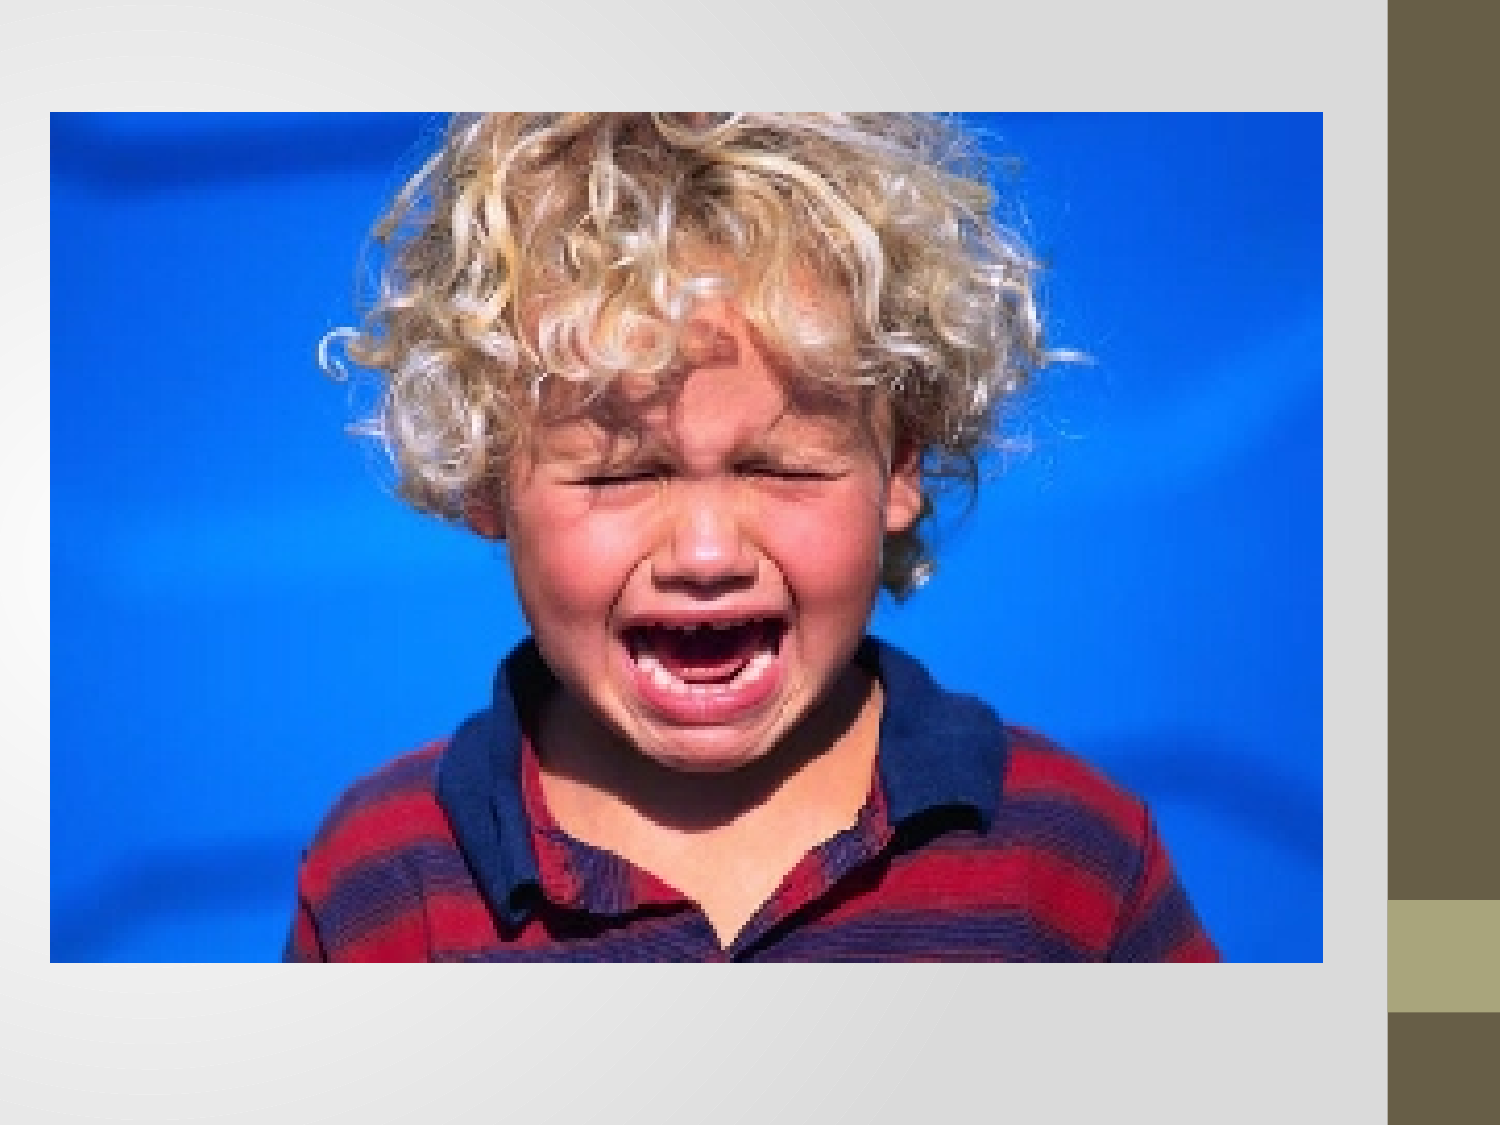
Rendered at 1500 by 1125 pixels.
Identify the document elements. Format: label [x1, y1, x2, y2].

list [49, 111, 1324, 963]
